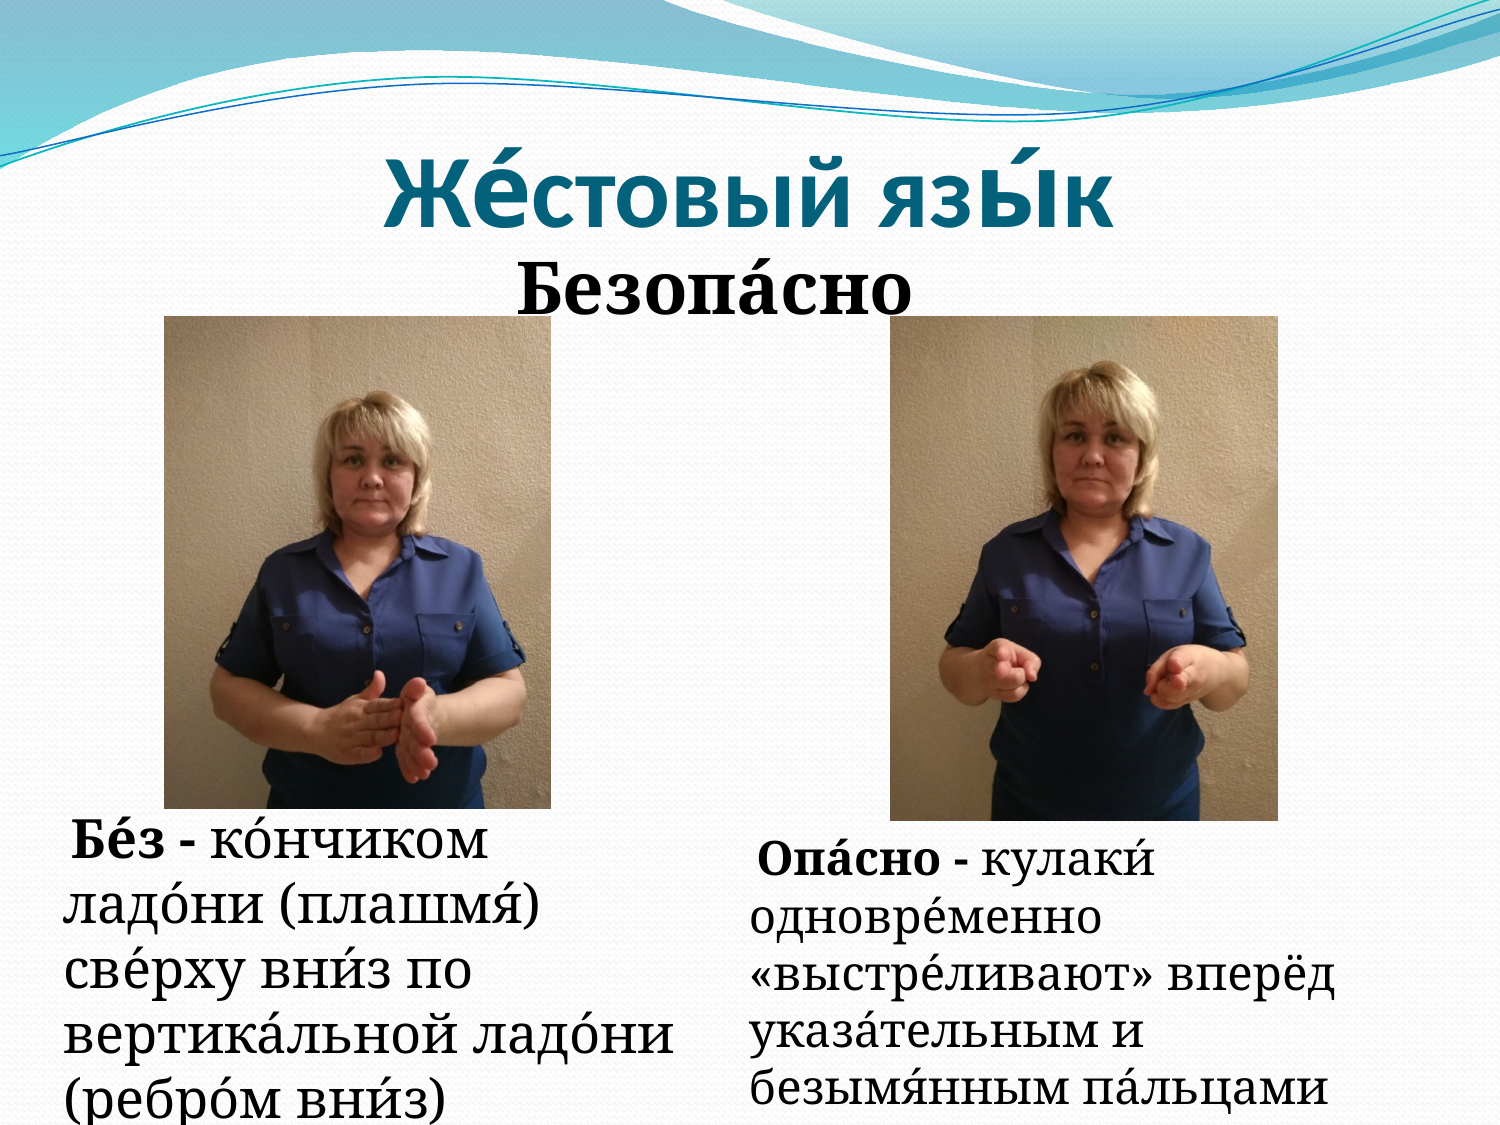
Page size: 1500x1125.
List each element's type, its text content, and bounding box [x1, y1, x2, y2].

list Опа́сно - кулаки́ одновре́менно «выстре́ливают» вперёд указа́тельным и безымя́нным па́льцами [691, 820, 1425, 1125]
list Бе́з - ко́нчиком ладо́ни (плашмя́) све́рху вни́з по вертика́льной ладо́ни (ребро́м вни́з) [0, 796, 692, 1125]
picture [890, 316, 1278, 821]
title Же́стовый язы́к [75, 115, 1425, 303]
text_box Безопа́сно [339, 234, 1090, 337]
picture [163, 316, 551, 809]
